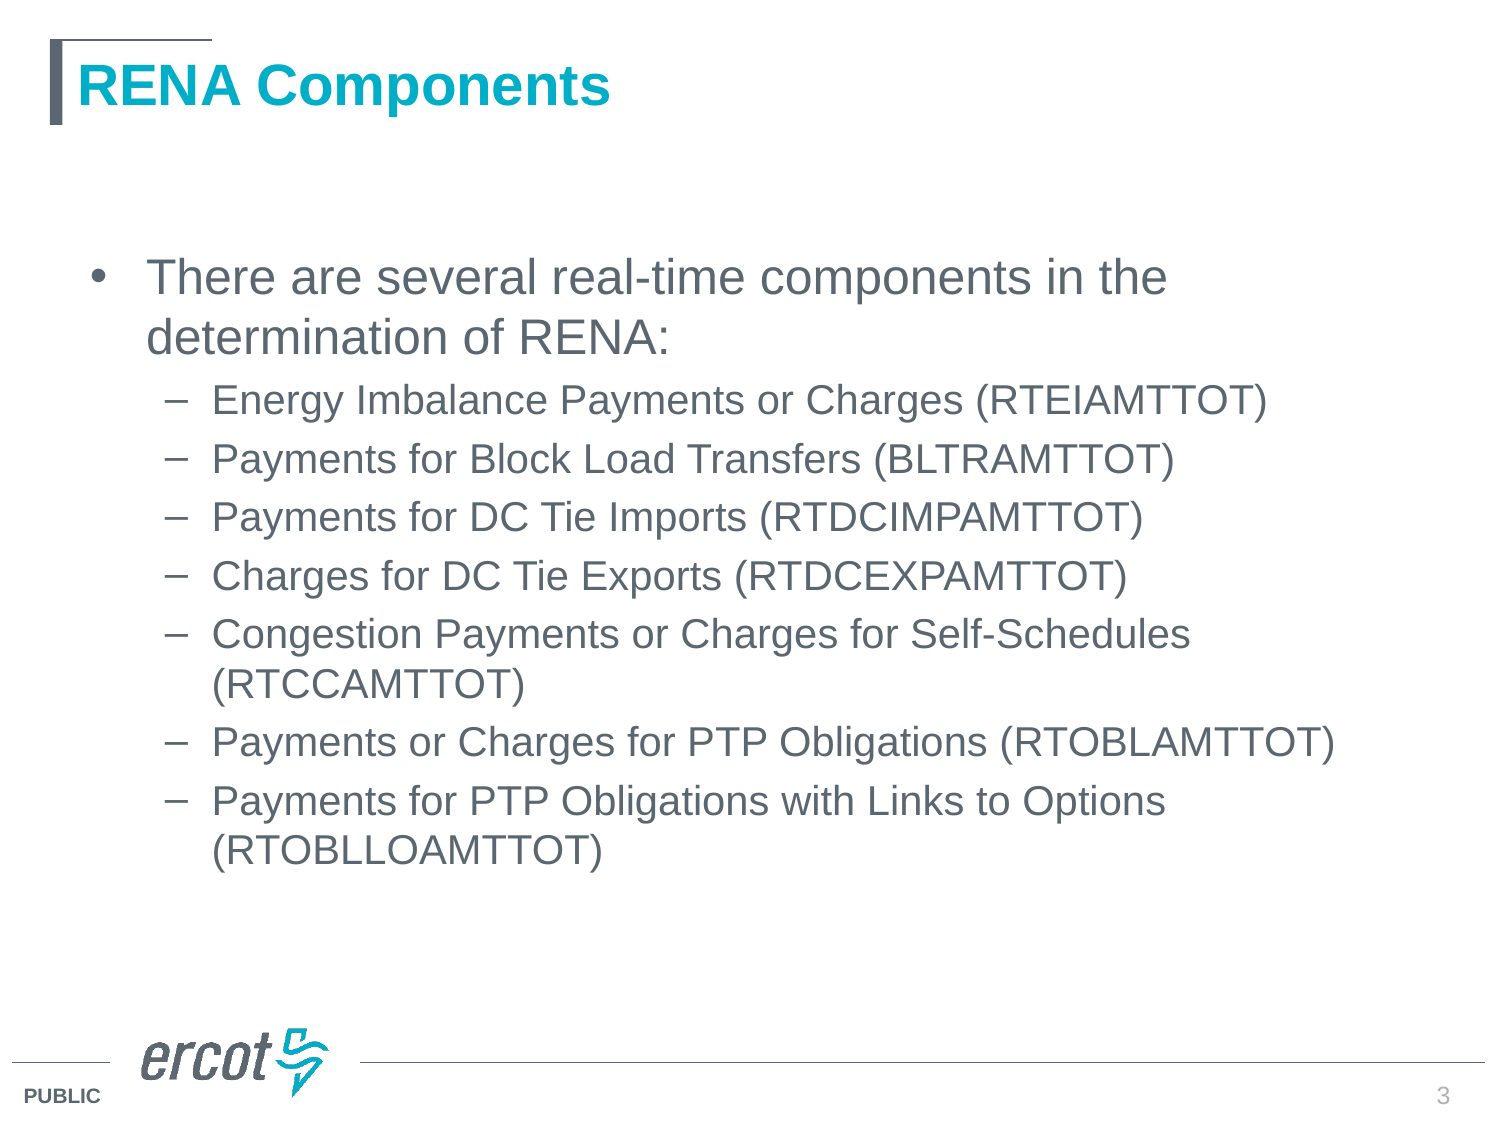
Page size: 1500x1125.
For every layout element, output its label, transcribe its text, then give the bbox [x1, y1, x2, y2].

slide_number 3 [1400, 1076, 1488, 1113]
title RENA Components [62, 39, 1450, 125]
picture [137, 1024, 332, 1100]
list There are several real-time components in the determination of RENA: Energy Imbalance Payments or Charges (RTEIAMTTOT) Payments for Block Load Transfers (BLTRAMTTOT) Payments for DC Tie Imports (RTDCIMPAMTTOT) Charges for DC Tie Exports (RTDCEXPAMTTOT) Congestion Payments or Charges for Self-Schedules (RTCCAMTTOT) Payments or Charges for PTP Obligations (RTOBLAMTTOT) Payments for PTP Obligations with Links to Options (RTOBLLOAMTTOT) [75, 237, 1450, 992]
